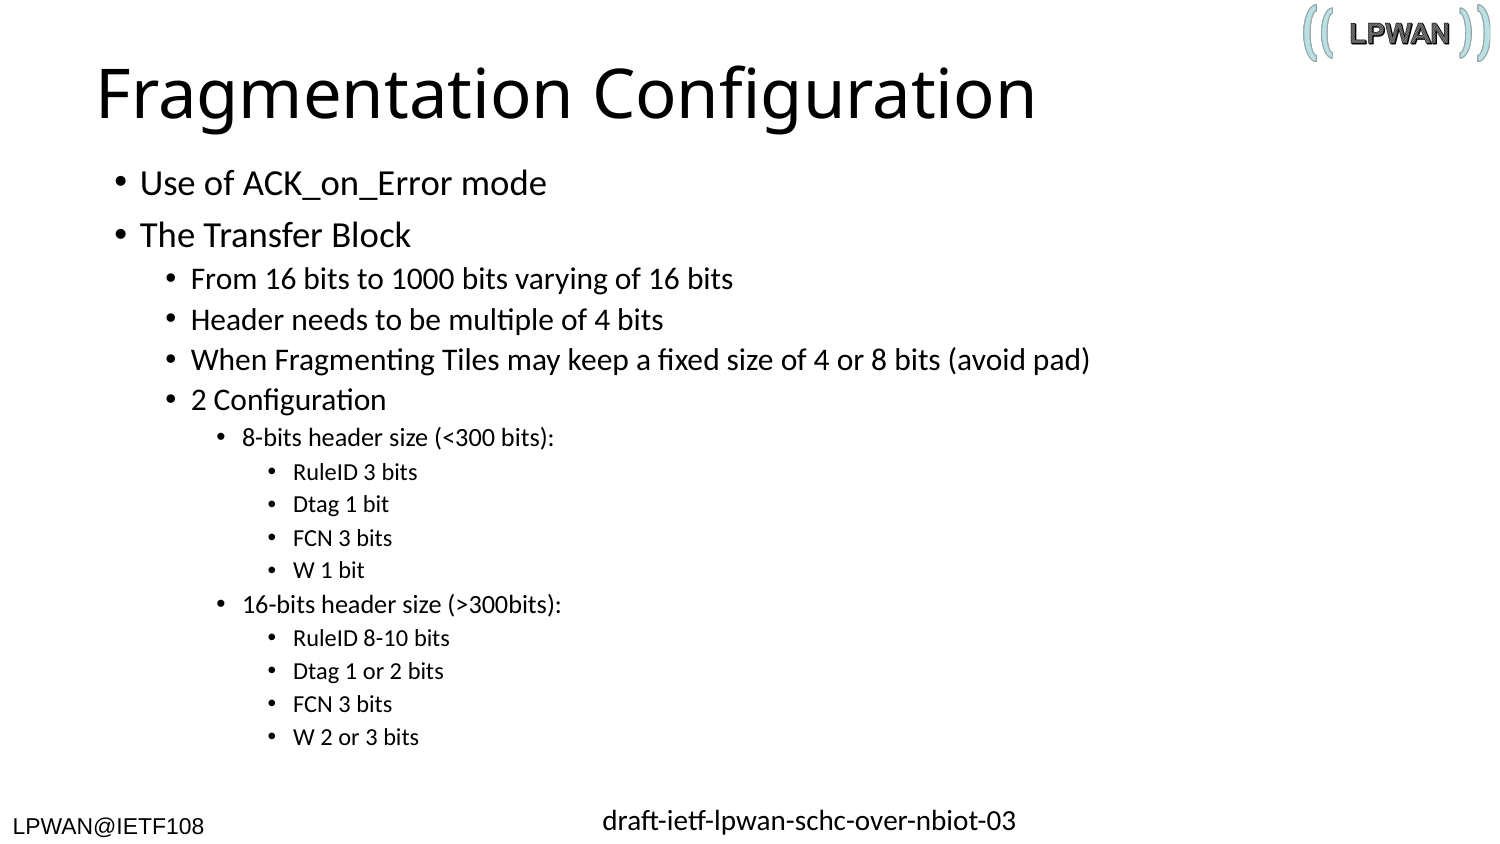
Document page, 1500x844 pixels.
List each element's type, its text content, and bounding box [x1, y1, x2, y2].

text_box draft-ietf-lpwan-schc-over-nbiot-03 [587, 793, 1032, 844]
picture [1303, 4, 1491, 62]
title Fragmentation Configuration [84, 14, 1378, 178]
list Use of ACK_on_Error mode The Transfer Block From 16 bits to 1000 bits varying of 16 bits Header needs to be multiple of 4 bits When Fragmenting Tiles may keep a fixed size of 4 or 8 bits (avoid pad) 2 Configuration 8-bits header size (<300 bits): RuleID 3 bits Dtag 1 bit FCN 3 bits W 1 bit 16-bits header size (>300bits): RuleID 8-10 bits Dtag 1 or 2 bits FCN 3 bits W 2 or 3 bits [103, 157, 1397, 760]
